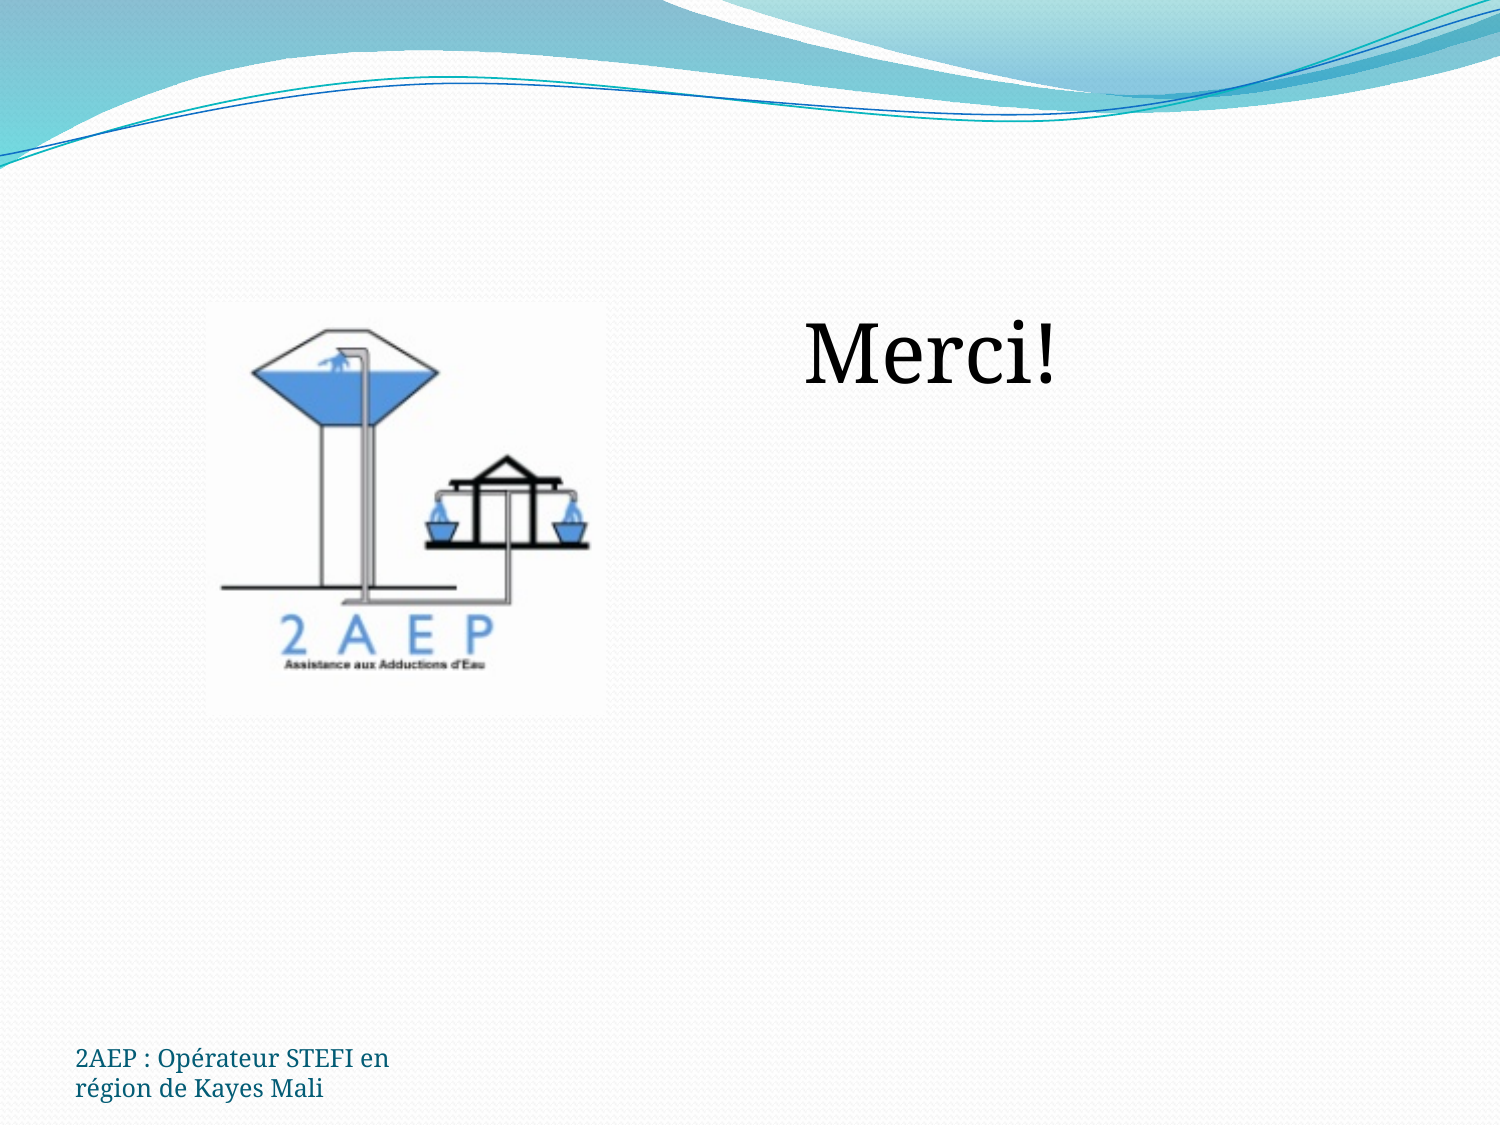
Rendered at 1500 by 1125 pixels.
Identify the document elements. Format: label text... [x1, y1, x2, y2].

text_box Merci! [597, 292, 1266, 408]
picture [206, 302, 606, 716]
slide_number 2AEP : Opérateur STEFI en région de Kayes Mali [75, 1042, 425, 1103]
